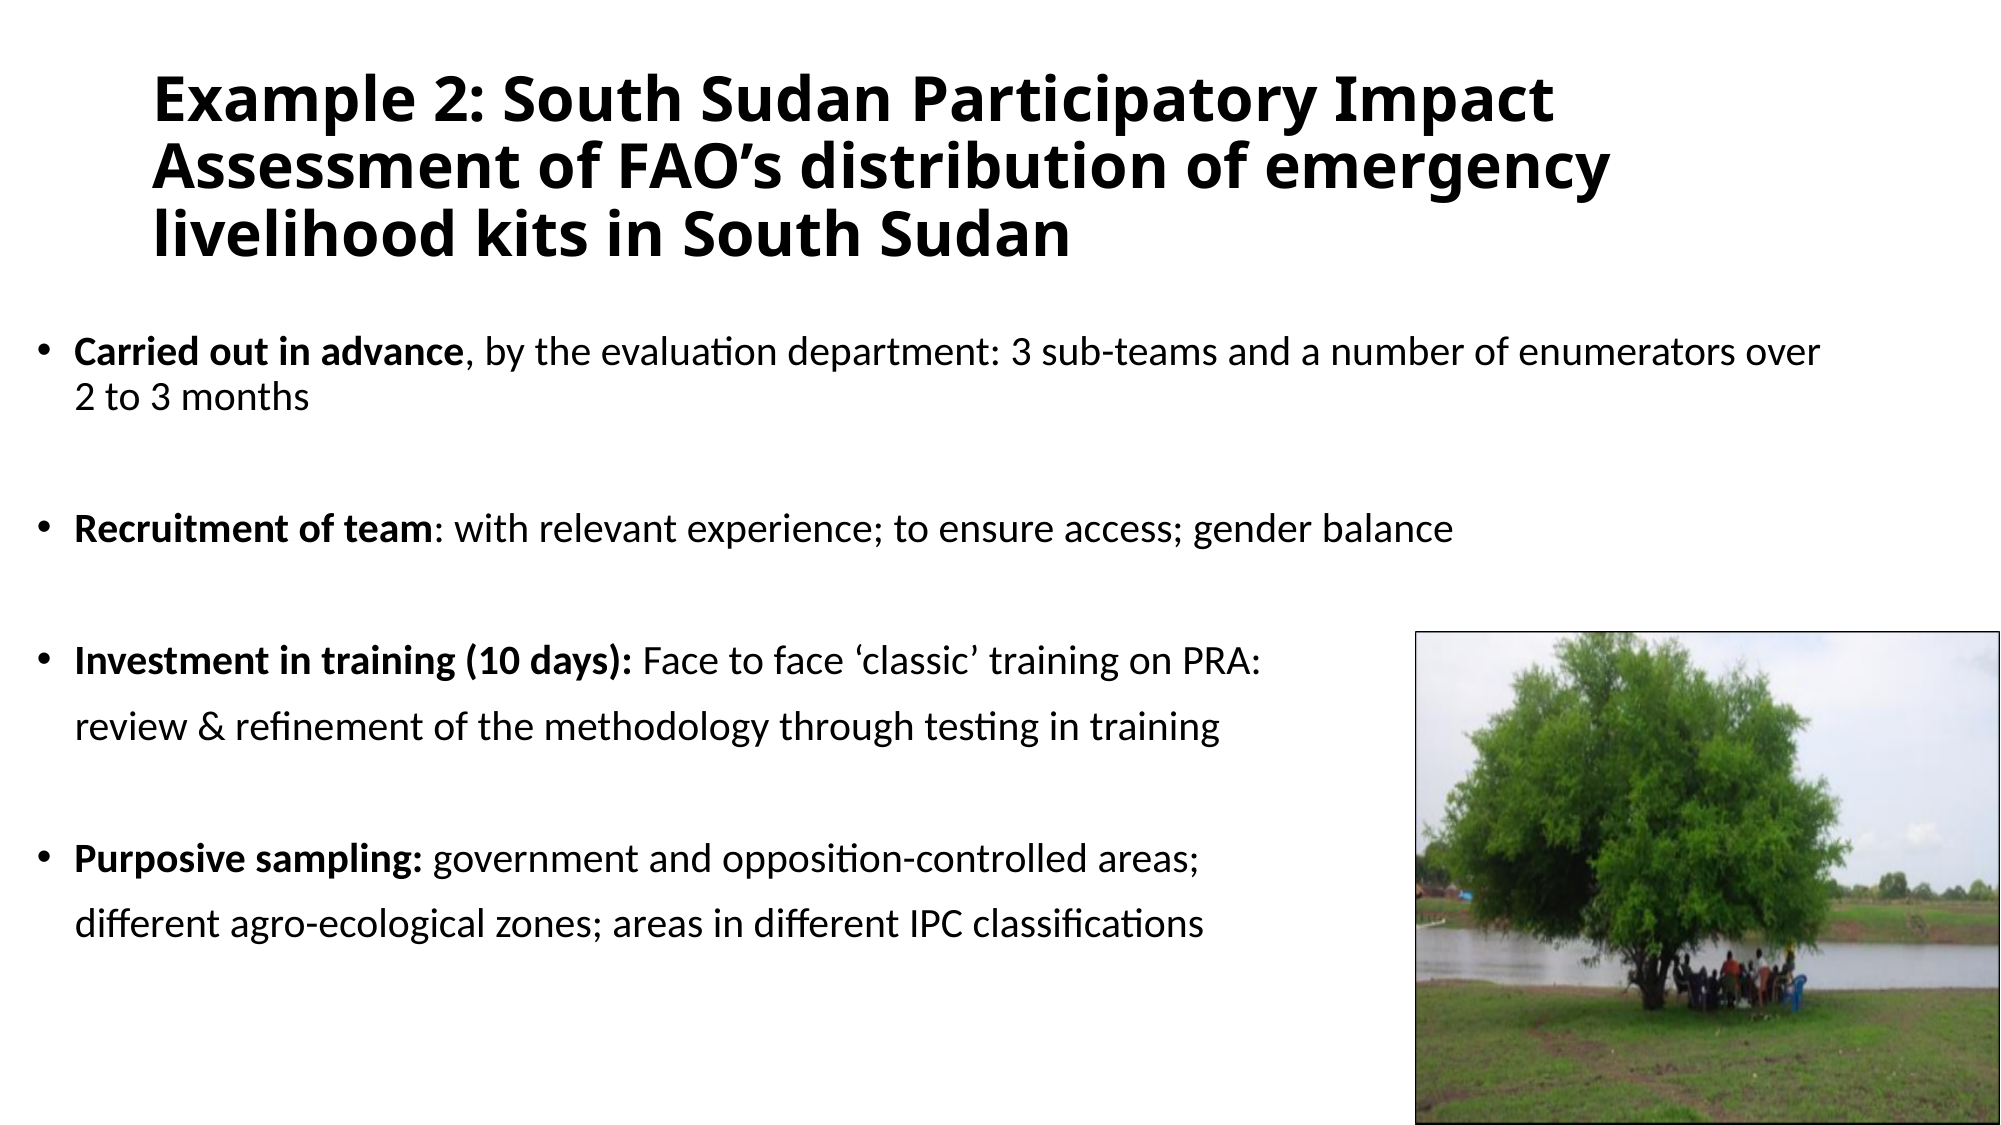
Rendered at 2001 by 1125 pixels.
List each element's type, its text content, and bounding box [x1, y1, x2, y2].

title Example 2: South Sudan Participatory Impact Assessment of FAO’s distribution of emergency livelihood kits in South Sudan [137, 59, 1863, 278]
list Carried out in advance, by the evaluation department: 3 sub-teams and a number of enumerators over 2 to 3 months Recruitment of team: with relevant experience; to ensure access; gender balance Investment in training (10 days): Face to face ‘classic’ training on PRA: review & refinement of the methodology through testing in training Purposive sampling: government and opposition-controlled areas; different agro-ecological zones; areas in different IPC classifications [21, 322, 1863, 1066]
picture [1415, 631, 2000, 1125]
